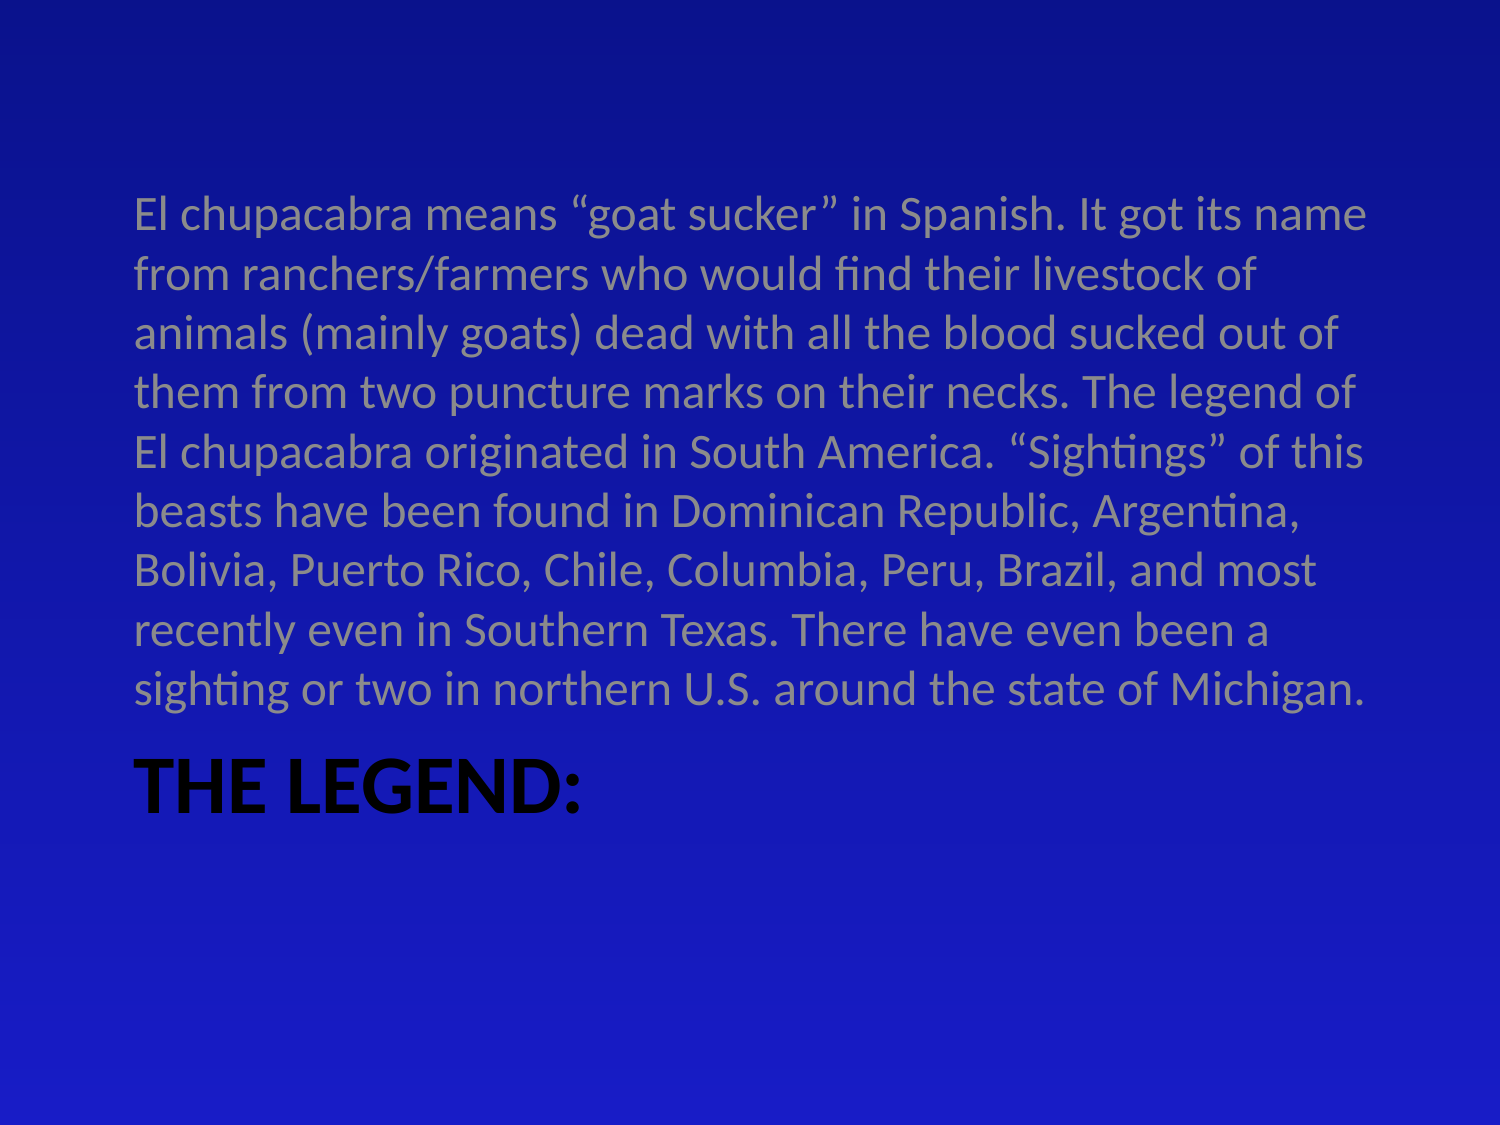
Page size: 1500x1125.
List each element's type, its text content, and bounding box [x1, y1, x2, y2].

title The legend: [118, 723, 1394, 947]
list El chupacabra means “goat sucker” in Spanish. It got its name from ranchers/farmers who would find their livestock of animals (mainly goats) dead with all the blood sucked out of them from two puncture marks on their necks. The legend of El chupacabra originated in South America. “Sightings” of this beasts have been found in Dominican Republic, Argentina, Bolivia, Puerto Rico, Chile, Columbia, Peru, Brazil, and most recently even in Southern Texas. There have even been a sighting or two in northern U.S. around the state of Michigan. [118, 125, 1394, 723]
